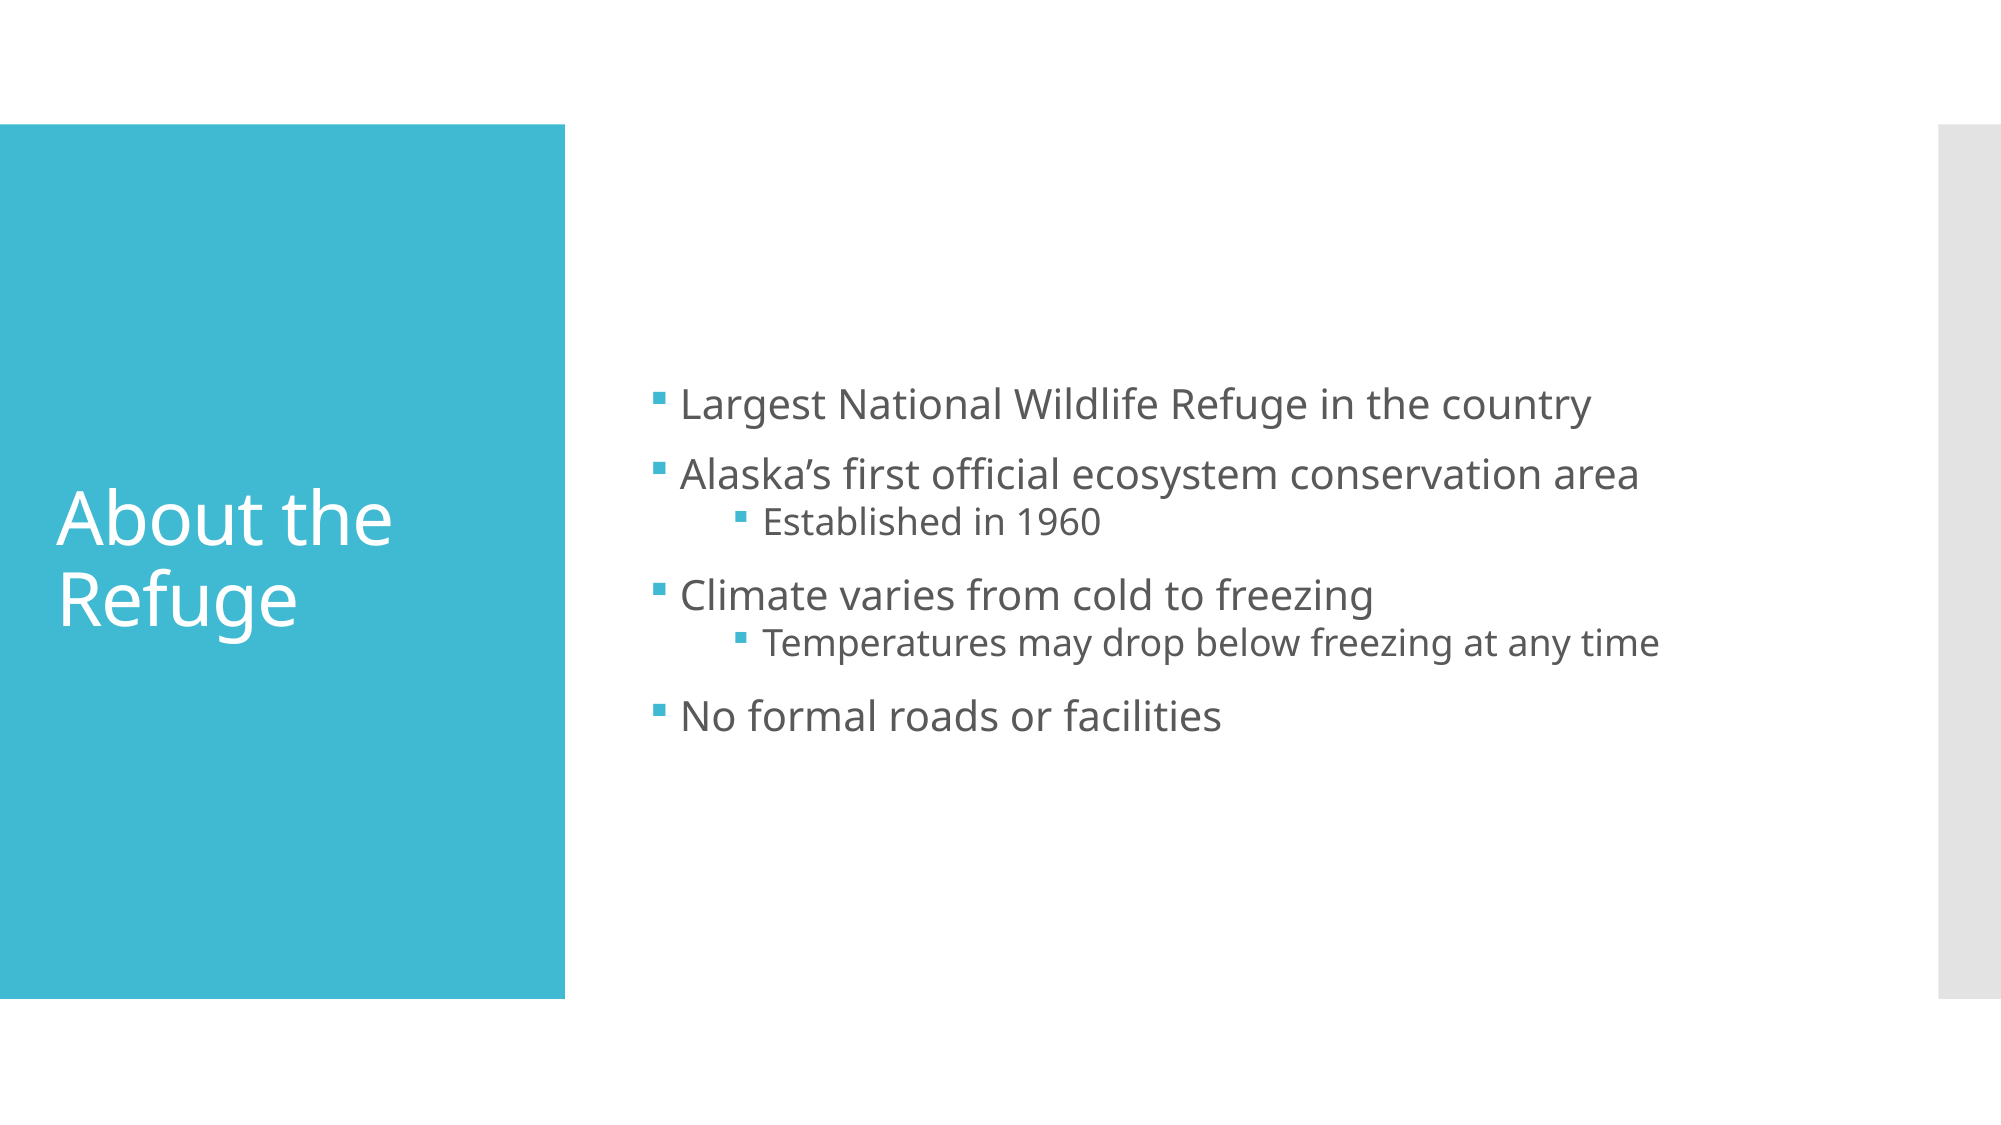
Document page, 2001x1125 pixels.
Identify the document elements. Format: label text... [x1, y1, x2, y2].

title About the Refuge [41, 184, 525, 940]
list Largest National Wildlife Refuge in the country Alaska’s first official ecosystem conservation area Established in 1960 Climate varies from cold to freezing Temperatures may drop below freezing at any time No formal roads or facilities [634, 141, 1835, 982]
